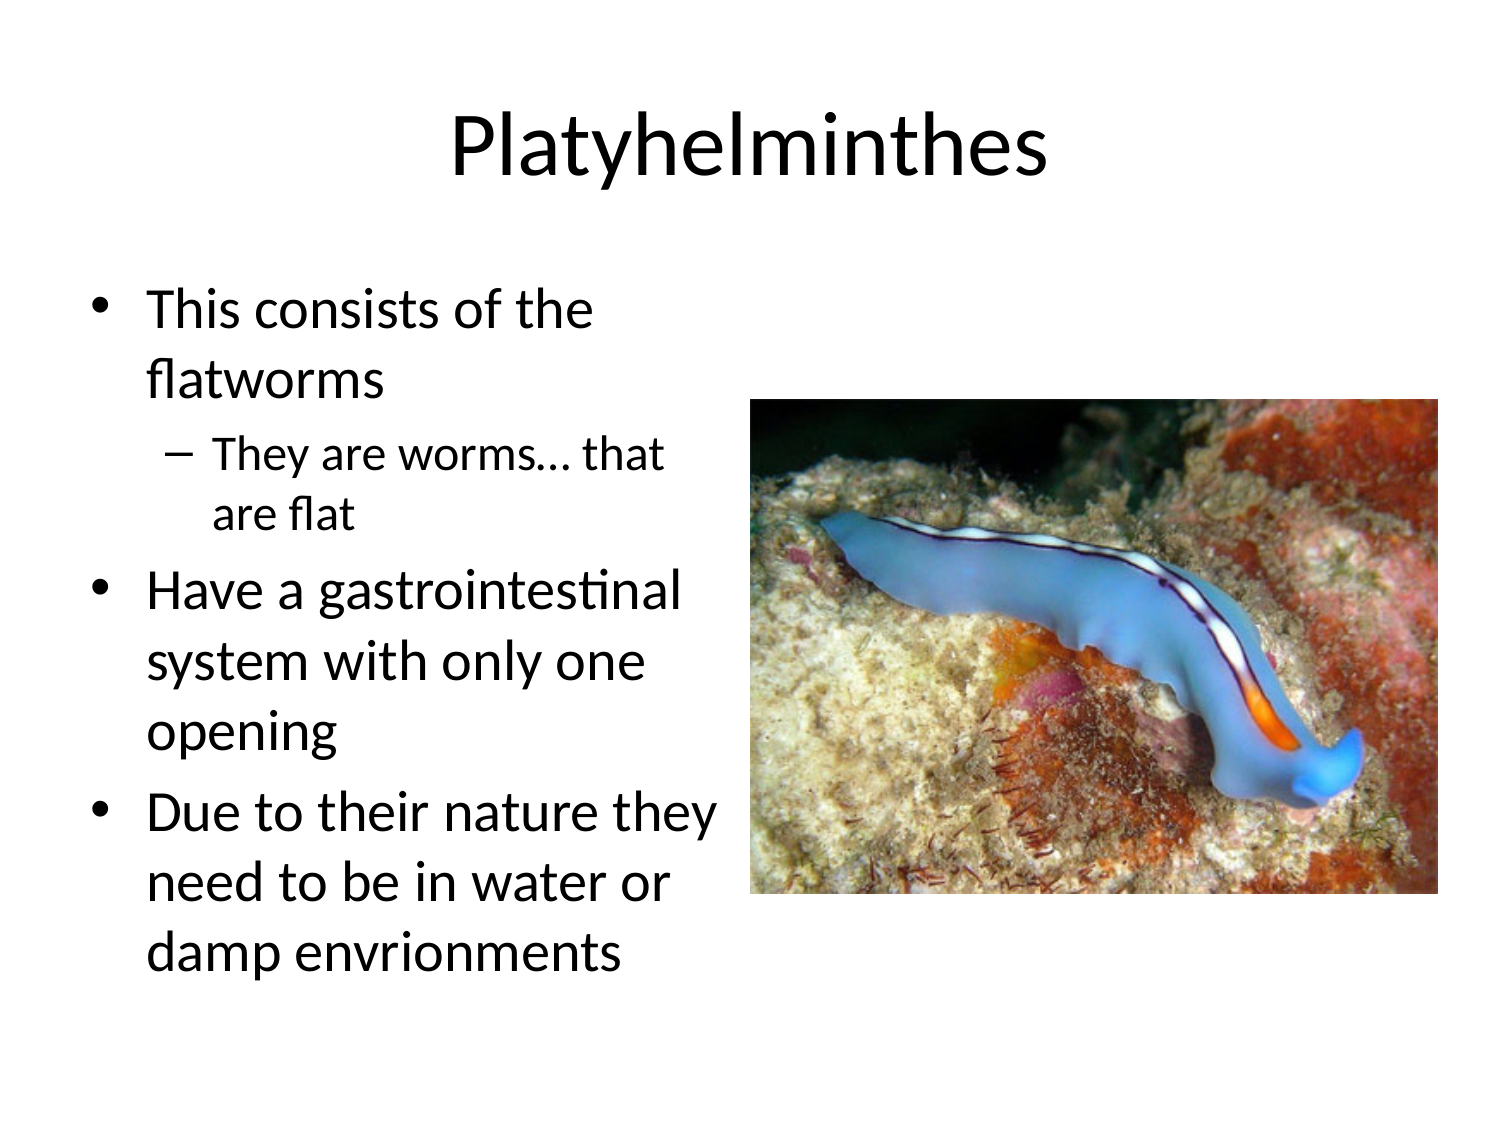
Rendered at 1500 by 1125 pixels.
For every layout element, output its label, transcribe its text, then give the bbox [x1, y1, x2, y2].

title Platyhelminthes [75, 45, 1425, 233]
list This consists of the flatworms They are worms… that are flat Have a gastrointestinal system with only one opening Due to their nature they need to be in water or damp envrionments [75, 262, 738, 1005]
picture [749, 399, 1438, 894]
